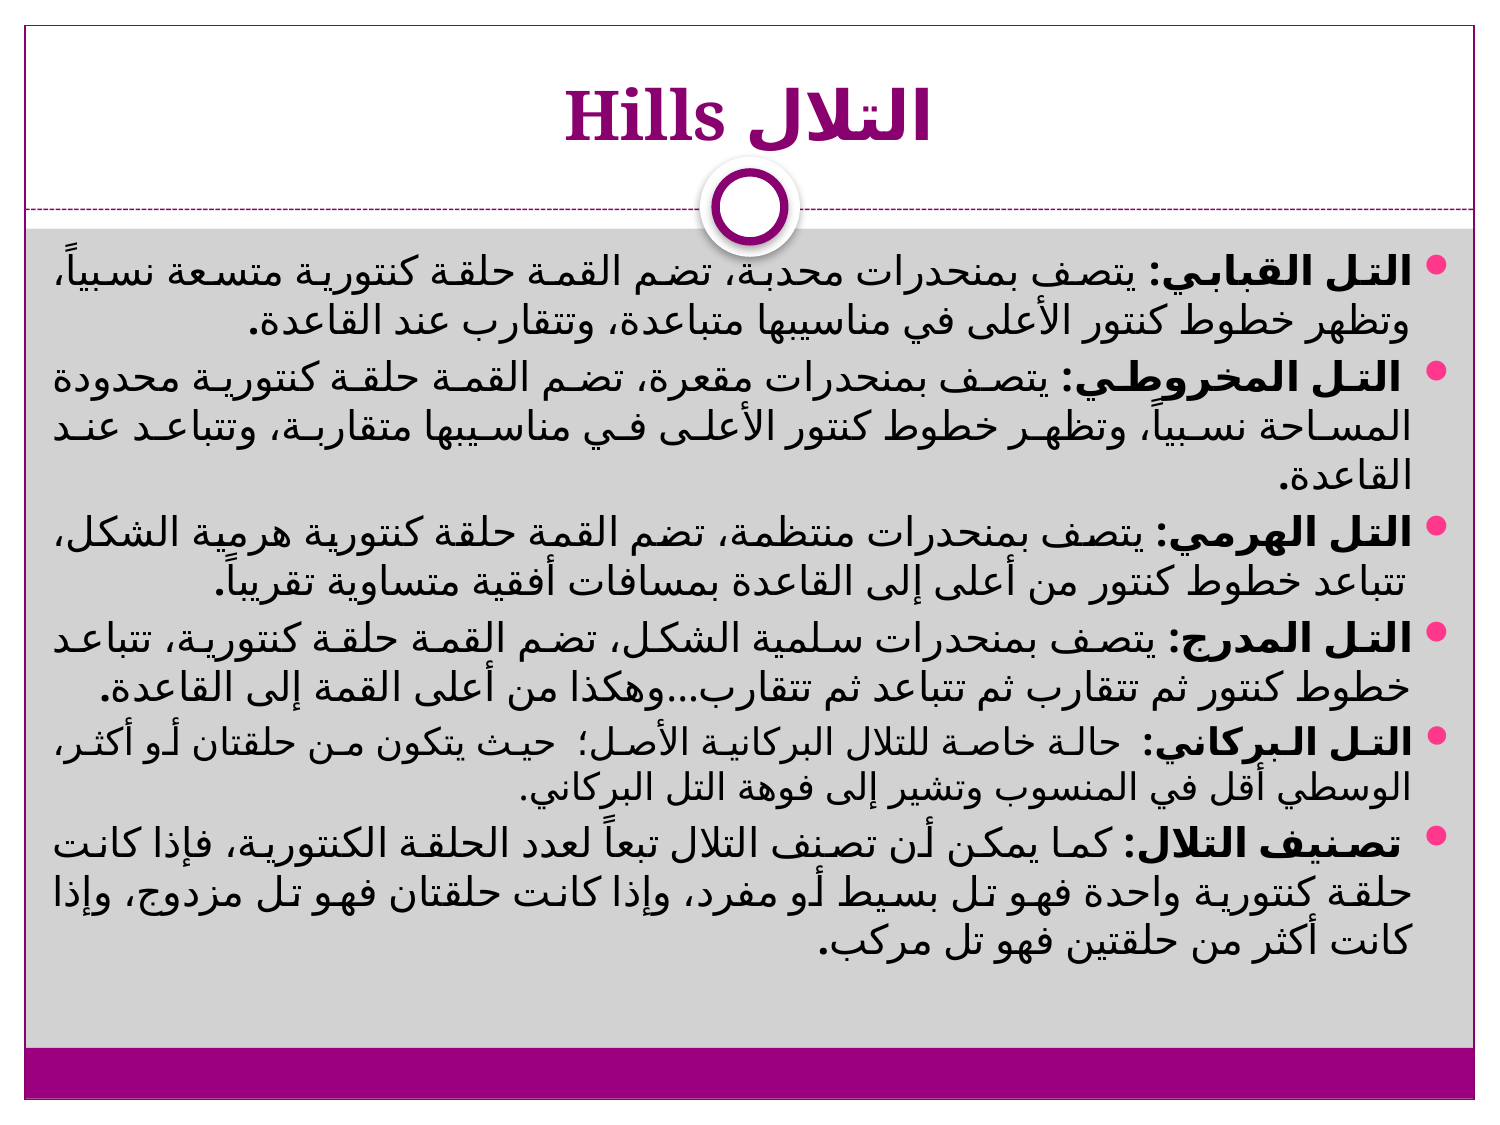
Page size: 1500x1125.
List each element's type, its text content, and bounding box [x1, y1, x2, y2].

list التل القبابي: يتصف بمنحدرات محدبة، تضم القمة حلقة كنتورية متسعة نسبياً، وتظهر خطوط كنتور الأعلى في مناسيبها متباعدة، وتتقارب عند القاعدة. التل المخروطي: يتصف بمنحدرات مقعرة، تضم القمة حلقة كنتورية محدودة المساحة نسبياً، وتظهر خطوط كنتور الأعلى في مناسيبها متقاربة، وتتباعد عند القاعدة. التل الهرمي: يتصف بمنحدرات منتظمة، تضم القمة حلقة كنتورية هرمية الشكل، تتباعد خطوط كنتور من أعلى إلى القاعدة بمسافات أفقية متساوية تقريباً. التل المدرج: يتصف بمنحدرات سلمية الشكل، تضم القمة حلقة كنتورية، تتباعد خطوط كنتور ثم تتقارب ثم تتباعد ثم تتقارب...وهكذا من أعلى القمة إلى القاعدة. التل البركاني: حالة خاصة للتلال البركانية الأصل؛ حيث يتكون من حلقتان أو أكثر، الوسطي أقل في المنسوب وتشير إلى فوهة التل البركاني. تصنيف التلال: كما يمكن أن تصنف التلال تبعاً لعدد الحلقة الكنتورية، فإذا كانت حلقة كنتورية واحدة فهو تل بسيط أو مفرد، وإذا كانت حلقتان فهو تل مزدوج، وإذا كانت أكثر من حلقتين فهو تل مركب. [37, 237, 1463, 1050]
title التلال Hills [49, 37, 1450, 162]
